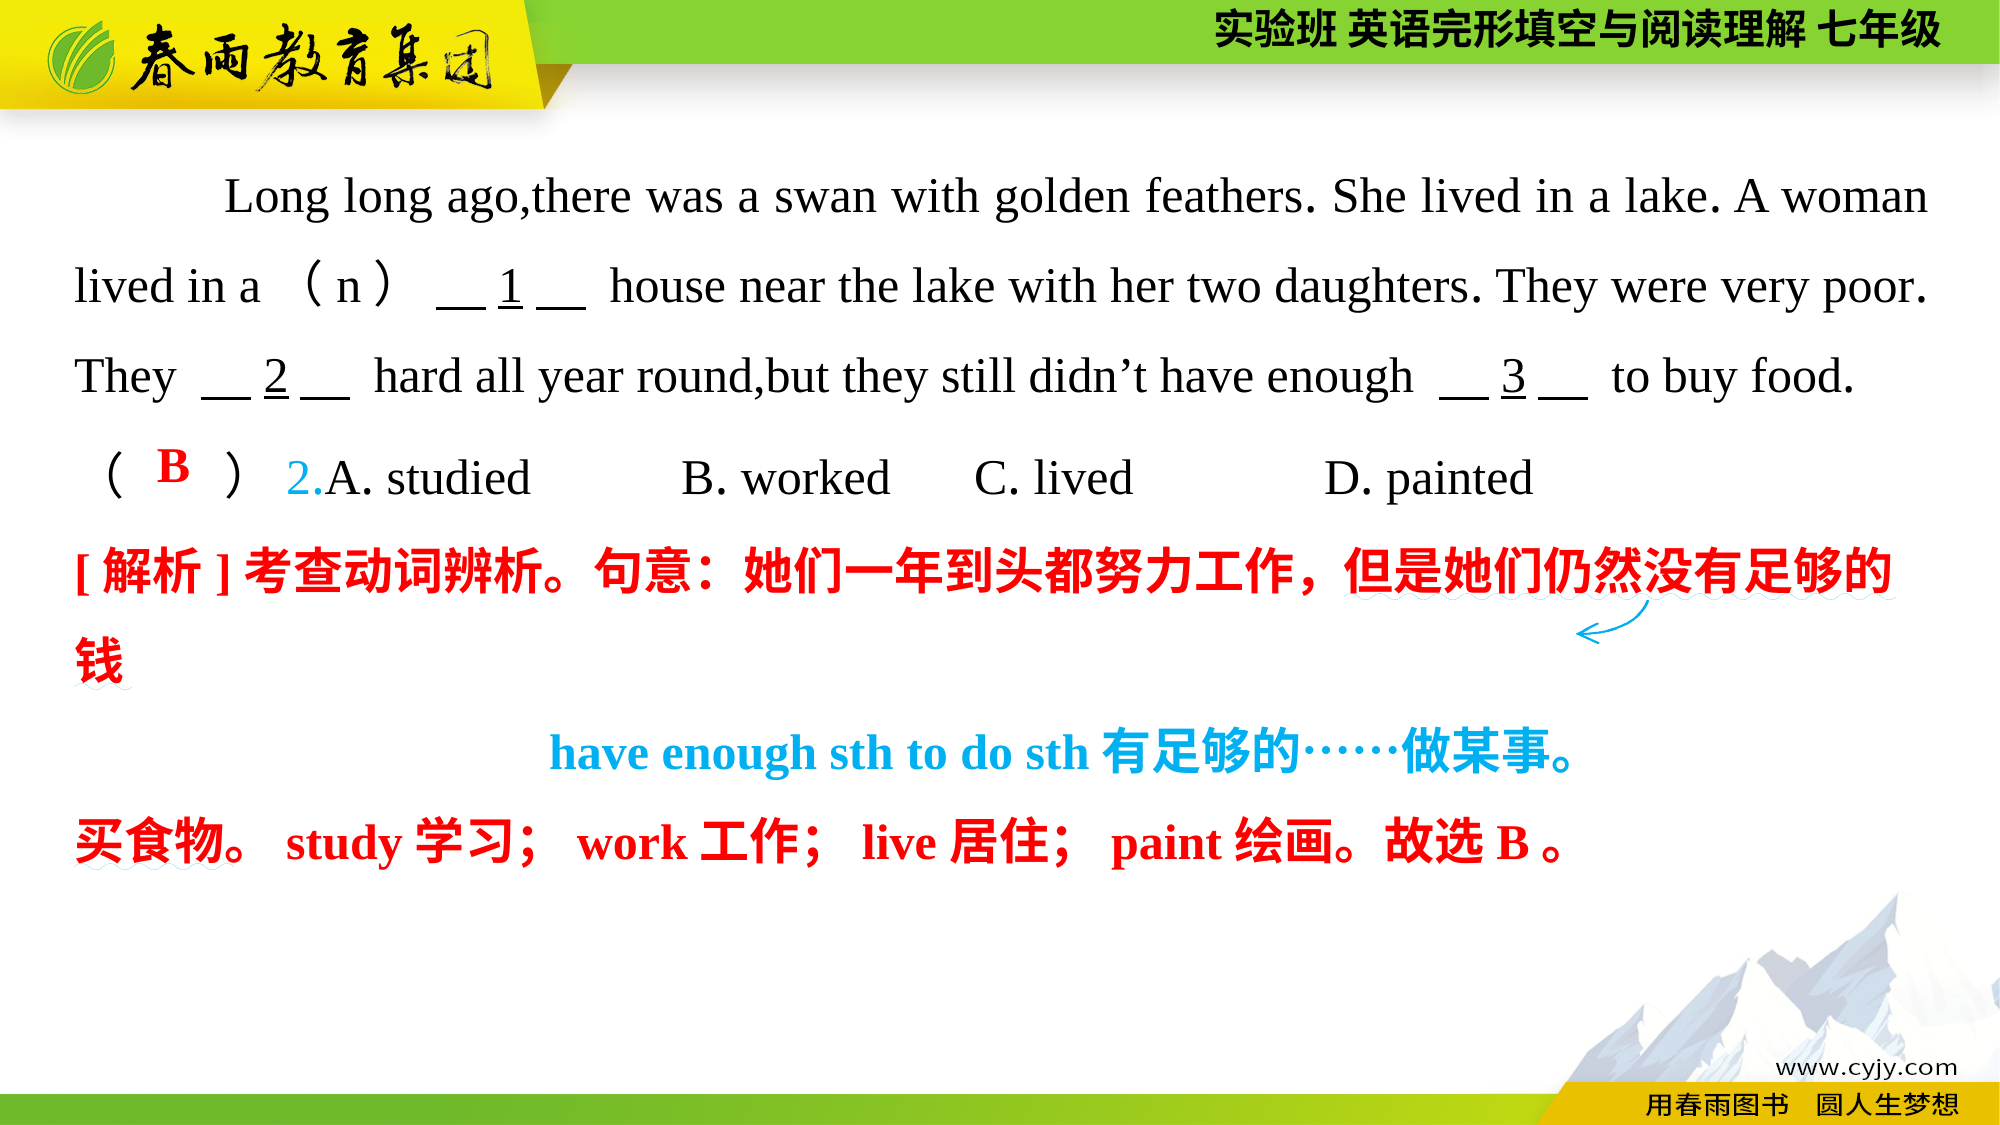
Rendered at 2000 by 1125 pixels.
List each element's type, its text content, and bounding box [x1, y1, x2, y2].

text_box （ ）2.A. studied B. worked C. lived D. painted [59, 407, 1944, 501]
text_box [解析]考查动词辨析。句意：她们一年到头都努力工作，但是她们仍然没有足够的钱 have enough sth to do sth有足够的……做某事。 买食物。study学习；work工作；live居住；paint绘画。故选B。 [59, 501, 1944, 877]
text_box B [142, 424, 205, 500]
list Long long ago,there was a swan with golden feathers. She lived in a lake. A woman lived in a（n） 1 house near the lake with her two daughters. They were very poor. They 2 hard all year round,but they still didn’t have enough 3 to buy food. [59, 125, 1944, 402]
picture [0, 0, 2000, 1125]
